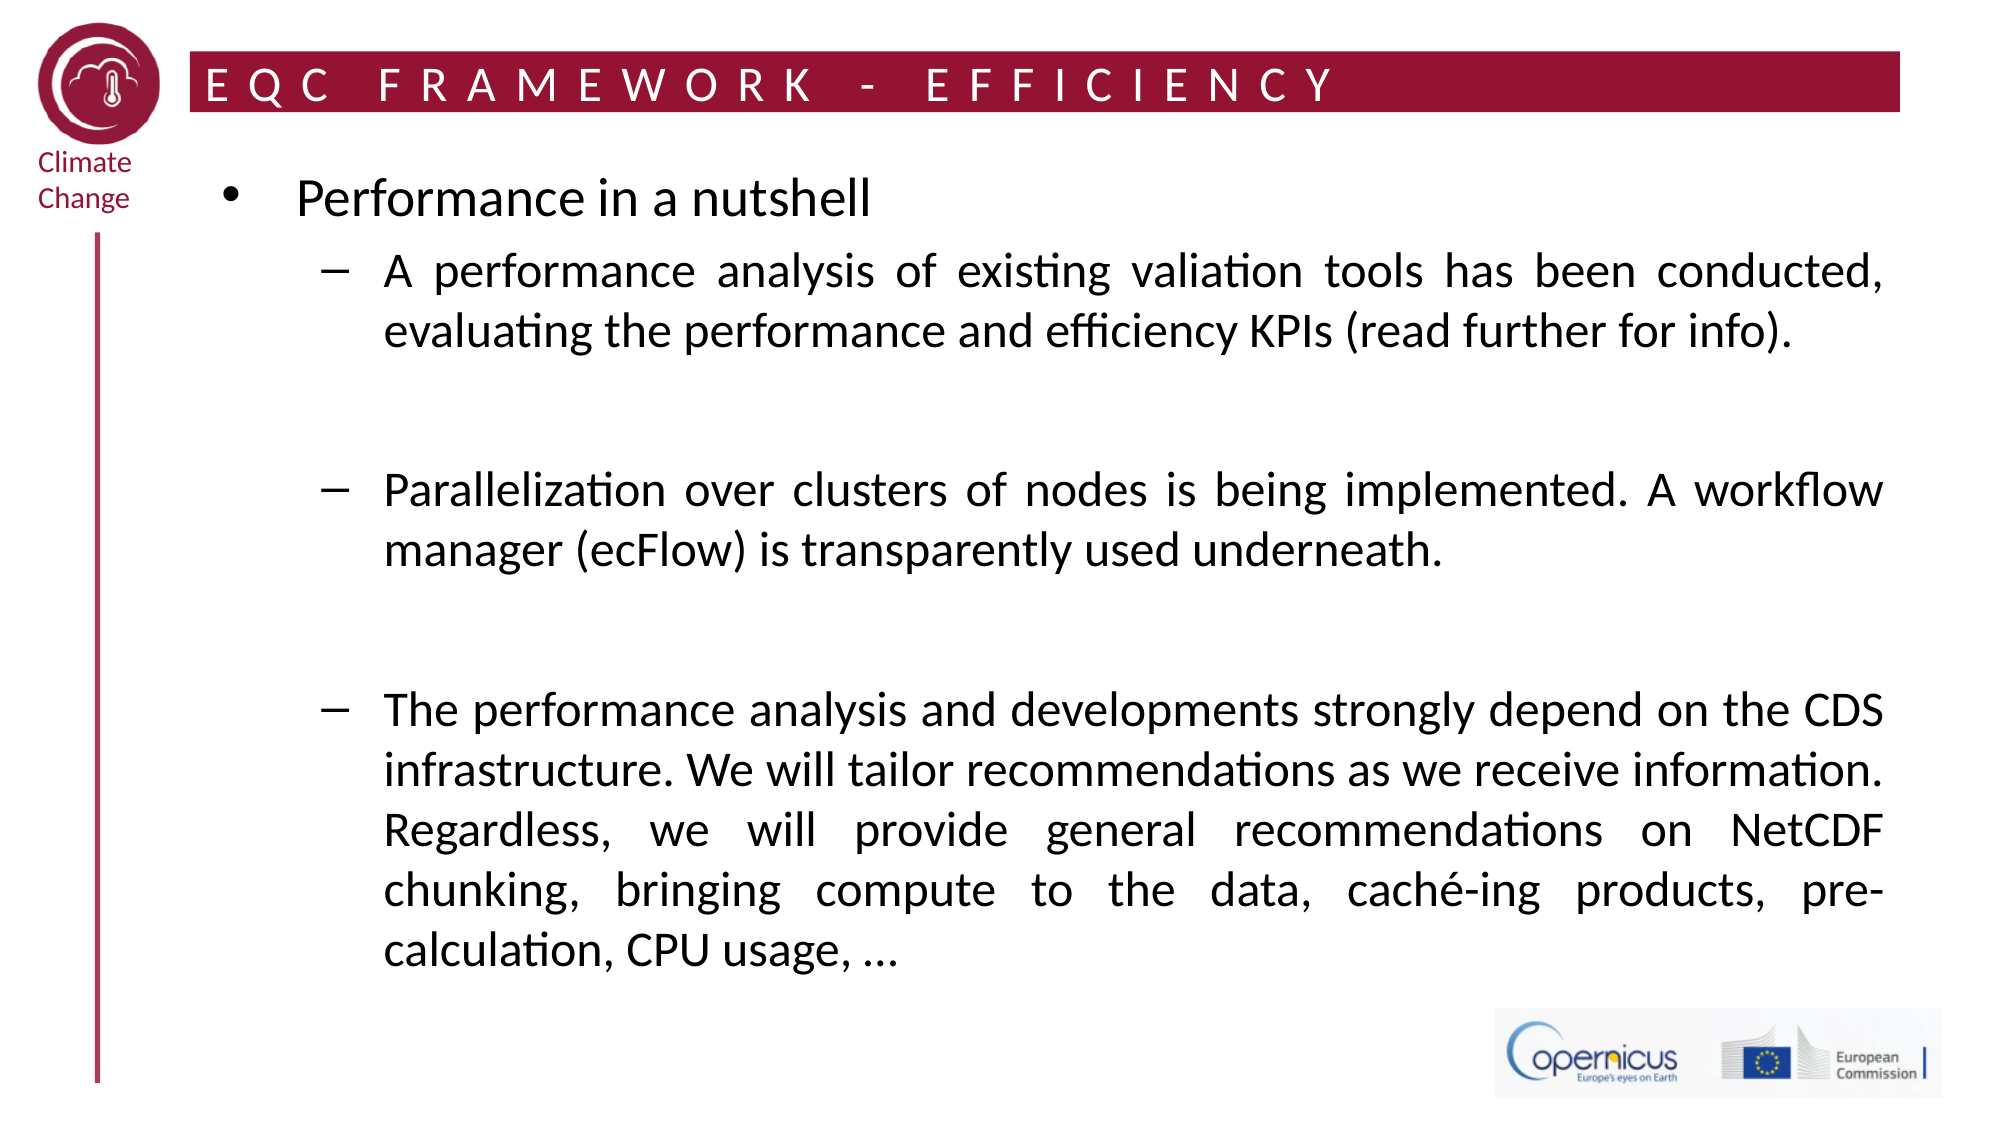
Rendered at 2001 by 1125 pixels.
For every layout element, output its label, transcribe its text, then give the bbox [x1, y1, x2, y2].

list Performance in a nutshell A performance analysis of existing valiation tools has been conducted, evaluating the performance and efficiency KPIs (read further for info). Parallelization over clusters of nodes is being implemented. A workflow manager (ecFlow) is transparently used underneath. The performance analysis and developments strongly depend on the CDS infrastructure. We will tailor recommendations as we receive information. Regardless, we will provide general recommendations on NetCDF chunking, bringing compute to the data, caché-ing products, pre-calculation, CPU usage, … [206, 153, 1900, 990]
picture [25, 4, 171, 155]
picture [1495, 1008, 1942, 1098]
title EQC FRAMEWORK - EFFICIENCY [189, 51, 1900, 113]
